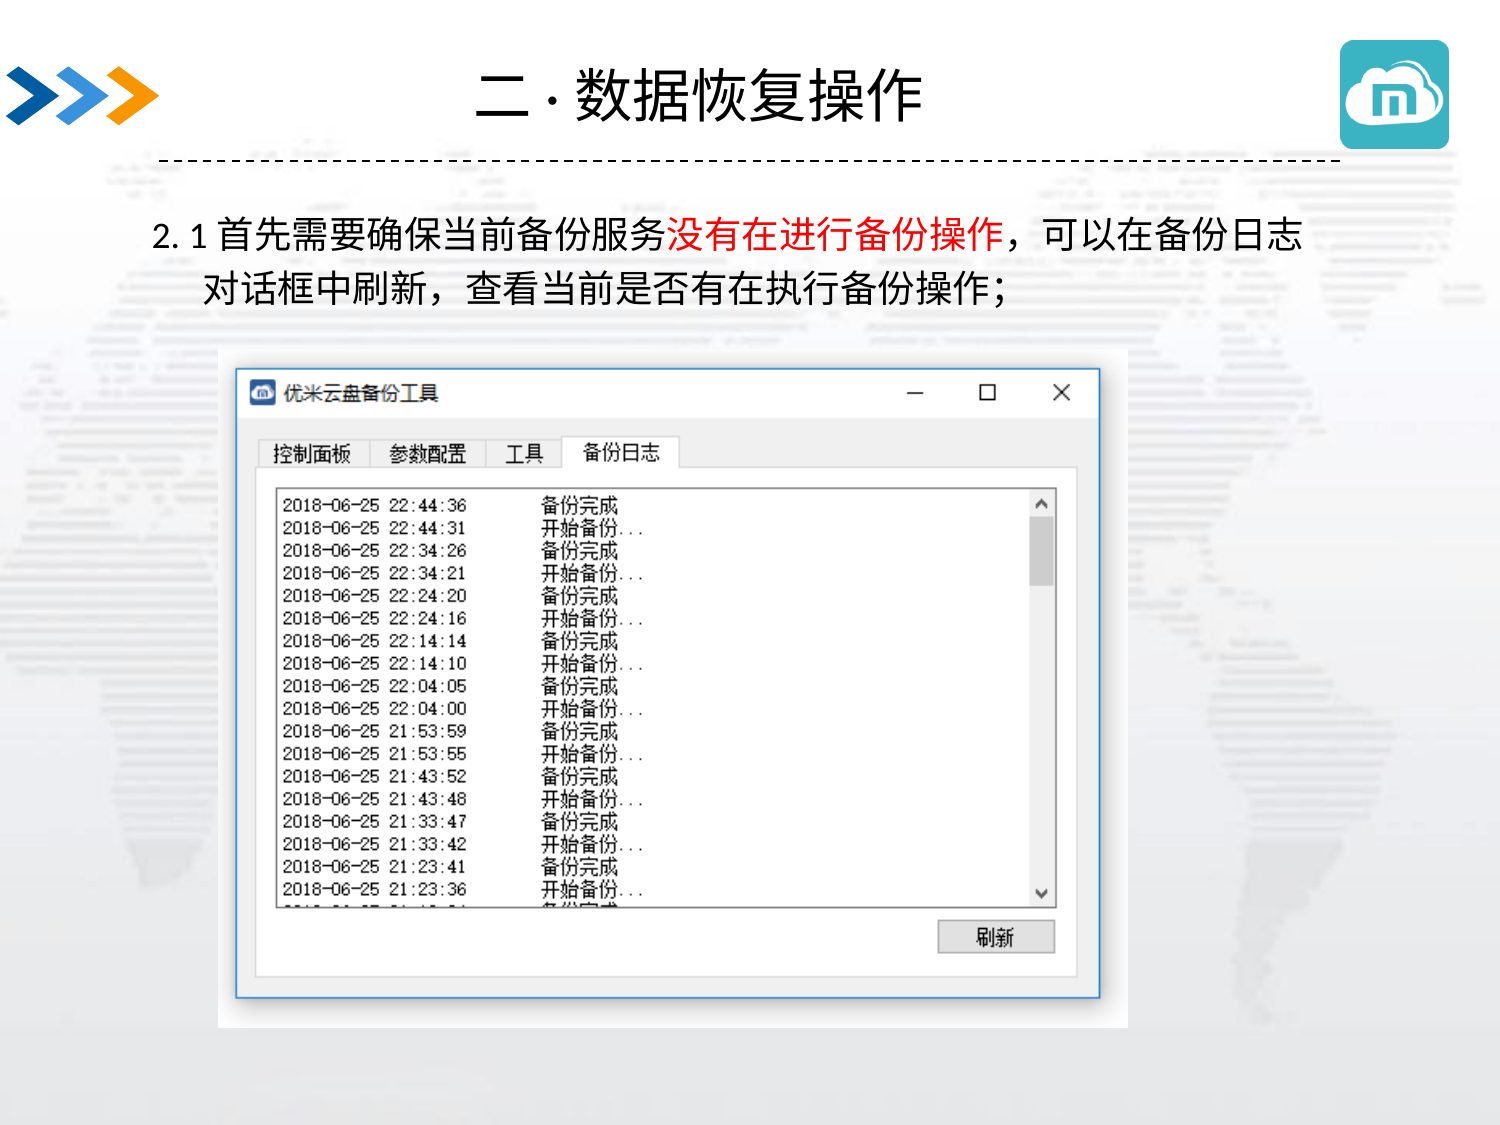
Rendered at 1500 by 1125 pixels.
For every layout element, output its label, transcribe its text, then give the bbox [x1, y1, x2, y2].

picture [0, 0, 1500, 1125]
text_box 二·数据恢复操作 [458, 51, 939, 137]
text_box 2. 1首先需要确保当前备份服务没有在进行备份操作，可以在备份日志 对话框中刷新，查看当前是否有在执行备份操作； [136, 194, 1320, 318]
